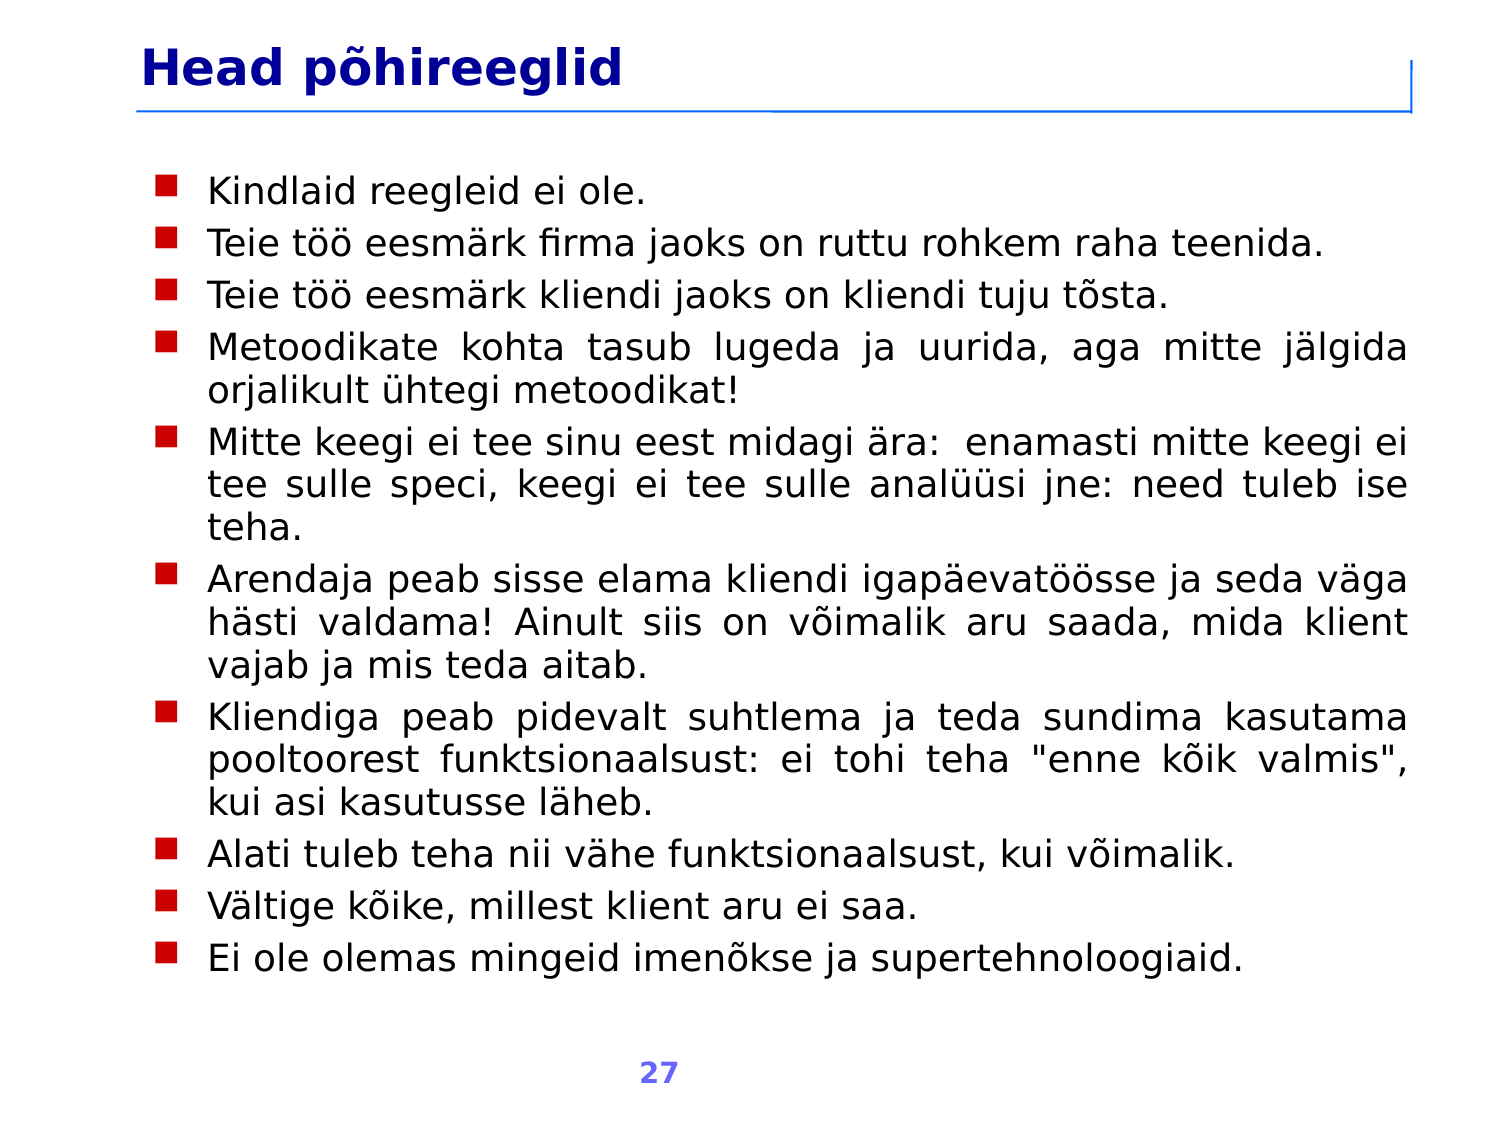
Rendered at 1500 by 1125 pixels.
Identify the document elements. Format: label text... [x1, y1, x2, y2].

text_box Head põhireeglid [124, 0, 1400, 138]
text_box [137, 61, 1412, 113]
text_box Kindlaid reegleid ei ole. Teie töö eesmärk firma jaoks on ruttu rohkem raha teenida. Teie töö eesmärk kliendi jaoks on kliendi tuju tõsta. Metoodikate kohta tasub lugeda ja uurida, aga mitte jälgida orjalikult ühtegi metoodikat! Mitte keegi ei tee sinu eest midagi ära: enamasti mitte keegi ei tee sulle speci, keegi ei tee sulle analüüsi jne: need tuleb ise teha. Arendaja peab sisse elama kliendi igapäevatöösse ja seda väga hästi valdama! Ainult siis on võimalik aru saada, mida klient vajab ja mis teda aitab. Kliendiga peab pidevalt suhtlema ja teda sundima kasutama pooltoorest funktsionaalsust: ei tohi teha "enne kõik valmis", kui asi kasutusse läheb. Alati tuleb teha nii vähe funktsionaalsust, kui võimalik. Vältige kõike, millest klient aru ei saa. Ei ole olemas mingeid imenõkse ja supertehnoloogiaid. [137, 162, 1425, 1004]
